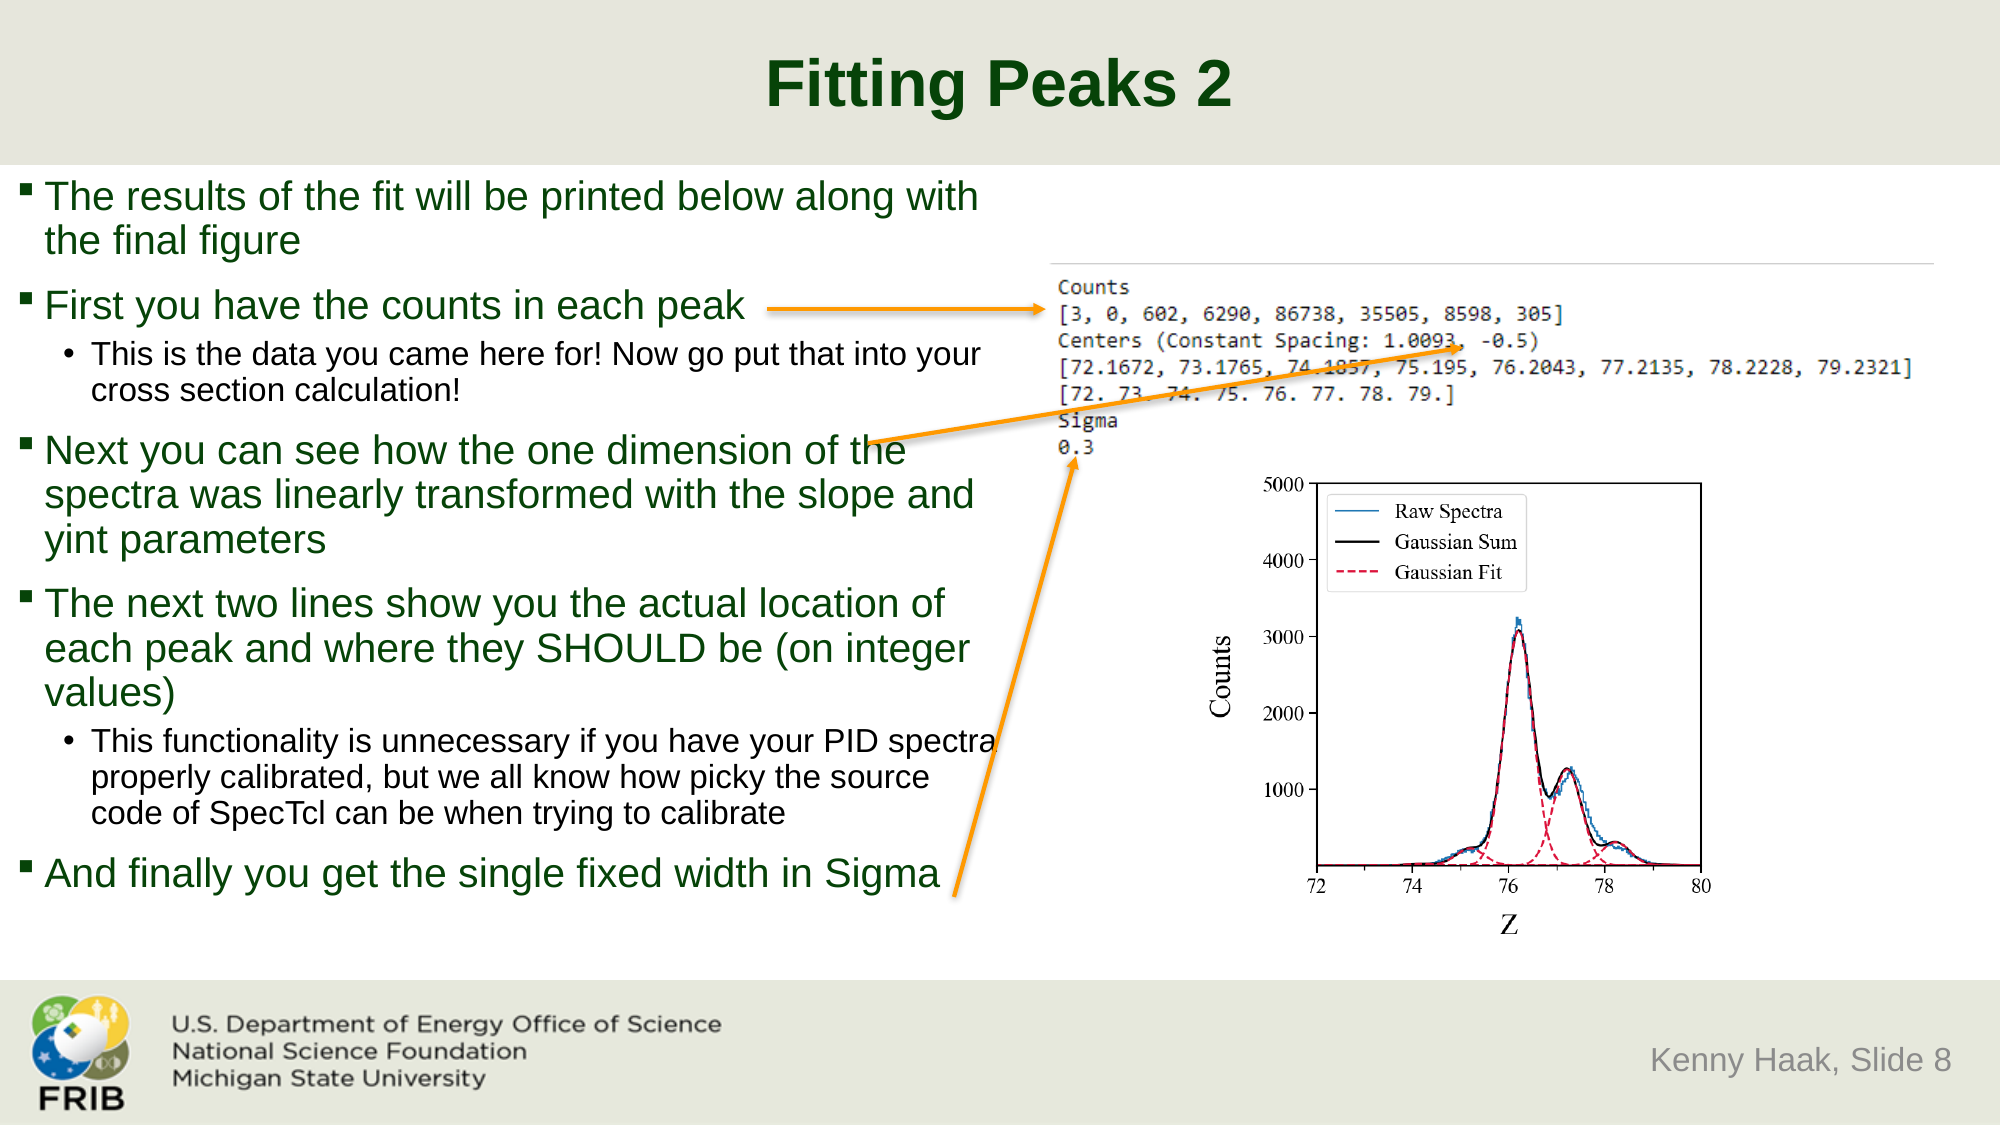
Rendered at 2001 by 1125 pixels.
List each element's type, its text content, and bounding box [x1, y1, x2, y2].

picture [0, 980, 2000, 1125]
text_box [867, 347, 1464, 444]
title Fitting Peaks 2 [16, 46, 1984, 128]
picture [0, 0, 2000, 165]
list The results of the fit will be printed below along with the final figure First you have the counts in each peak This is the data you came here for! Now go put that into your cross section calculation! Next you can see how the one dimension of the spectra was linearly transformed with the slope and yint parameters The next two lines show you the actual location of each peak and where they SHOULD be (on integer values) This functionality is unnecessary if you have your PID spectra properly calibrated, but we all know how picky the source code of SpecTcl can be when trying to calibrate And finally you get the single fixed width in Sigma [16, 174, 1001, 967]
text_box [953, 455, 1077, 898]
picture [1045, 263, 1934, 938]
